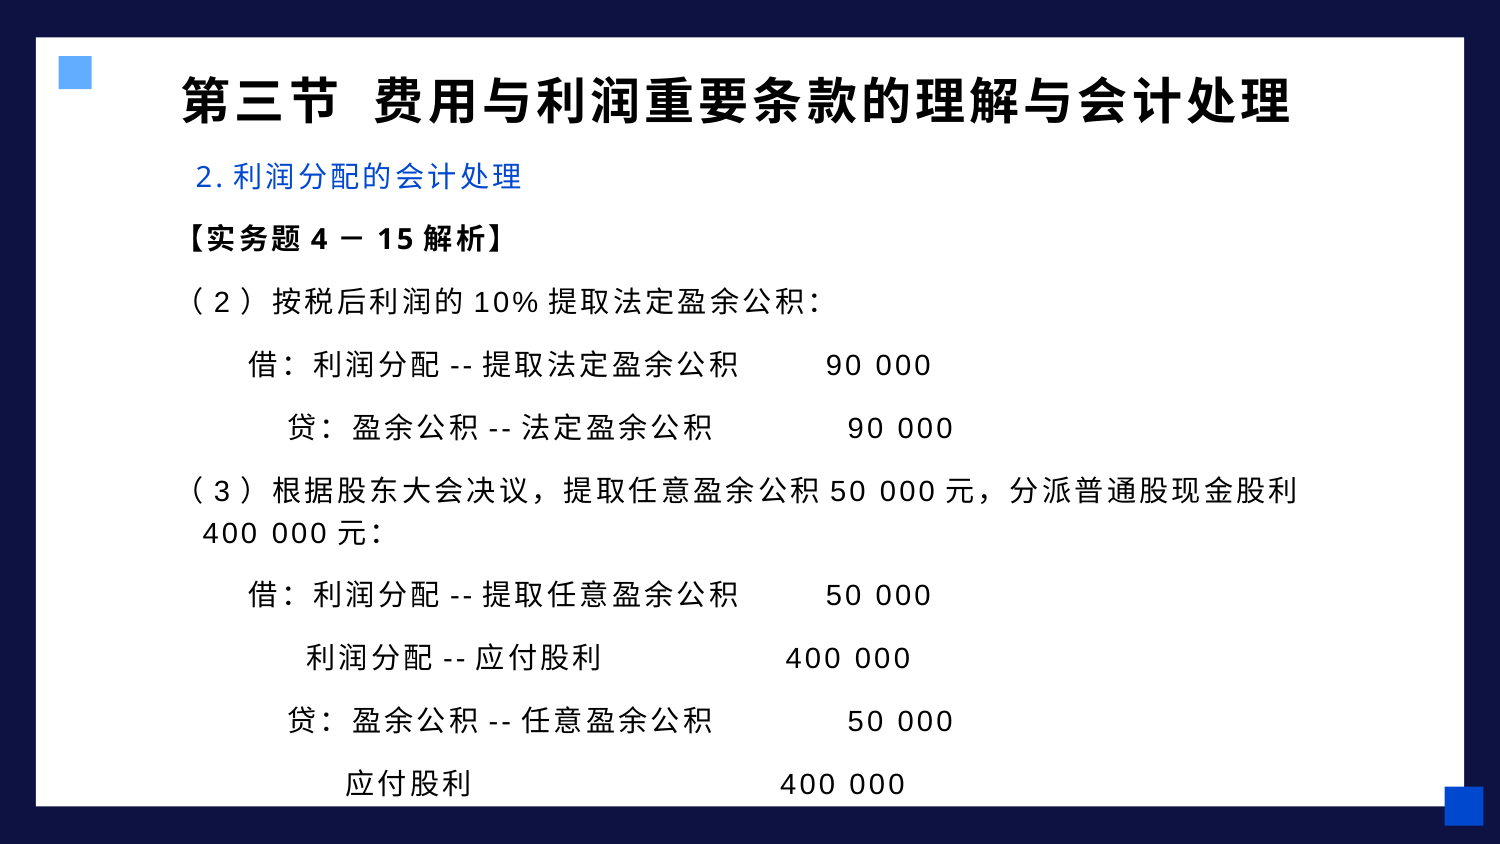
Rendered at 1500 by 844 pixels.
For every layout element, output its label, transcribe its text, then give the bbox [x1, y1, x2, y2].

list 2.利润分配的会计处理 【实务题4－15解析】 （2）按税后利润的10%提取法定盈余公积： 借：利润分配--提取法定盈余公积 90 000 贷：盈余公积--法定盈余公积 90 000 （3）根据股东大会决议，提取任意盈余公积50 000元，分派普通股现金股利400 000元： 借：利润分配--提取任意盈余公积 50 000 利润分配--应付股利 400 000 贷：盈余公积--任意盈余公积 50 000 应付股利 400 000 [157, 150, 1343, 576]
title 第三节 费用与利润重要条款的理解与会计处理 [141, 48, 1327, 139]
